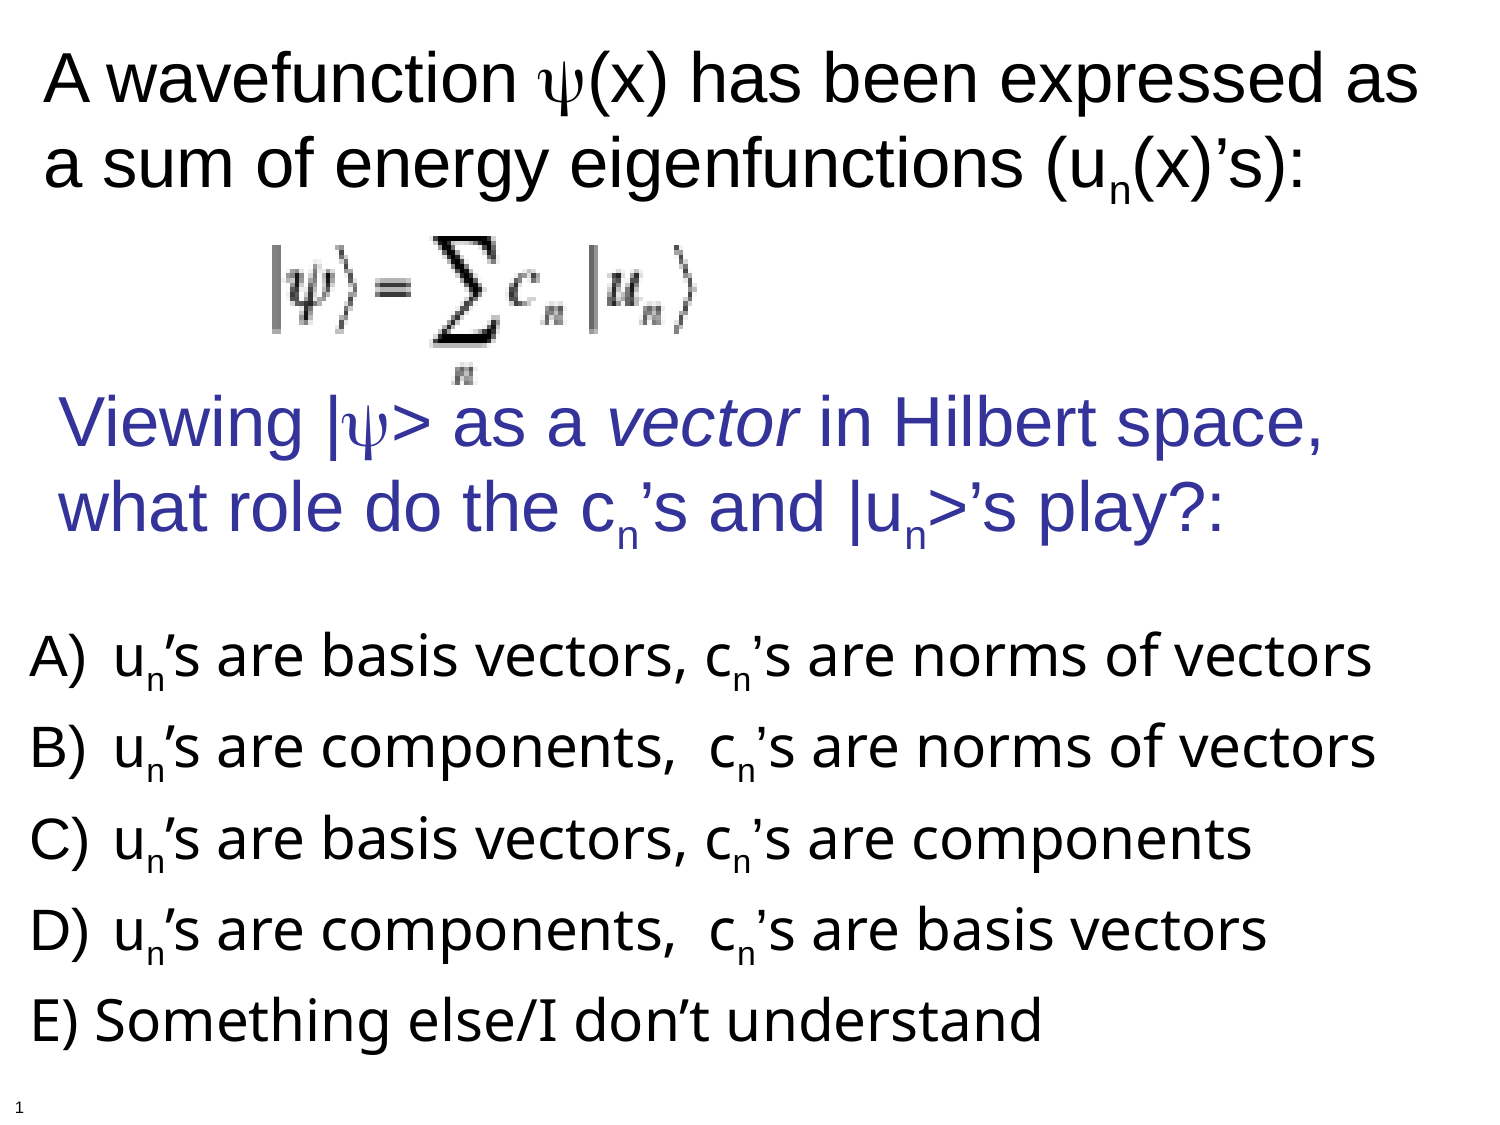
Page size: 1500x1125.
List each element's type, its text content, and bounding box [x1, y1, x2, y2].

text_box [264, 227, 697, 386]
text_box A wavefunction y(x) has been expressed as a sum of energy eigenfunctions (un(x)’s): [28, 23, 1440, 221]
text_box 1 [0, 1089, 50, 1125]
list un’s are basis vectors, cn’s are norms of vectors un’s are components, cn’s are norms of vectors un’s are basis vectors, cn’s are components un’s are components, cn’s are basis vectors E) Something else/I don’t understand [14, 610, 1479, 1010]
title Viewing |y> as a vector in Hilbert space, what role do the cn’s and |un>’s play?: [43, 221, 1405, 425]
